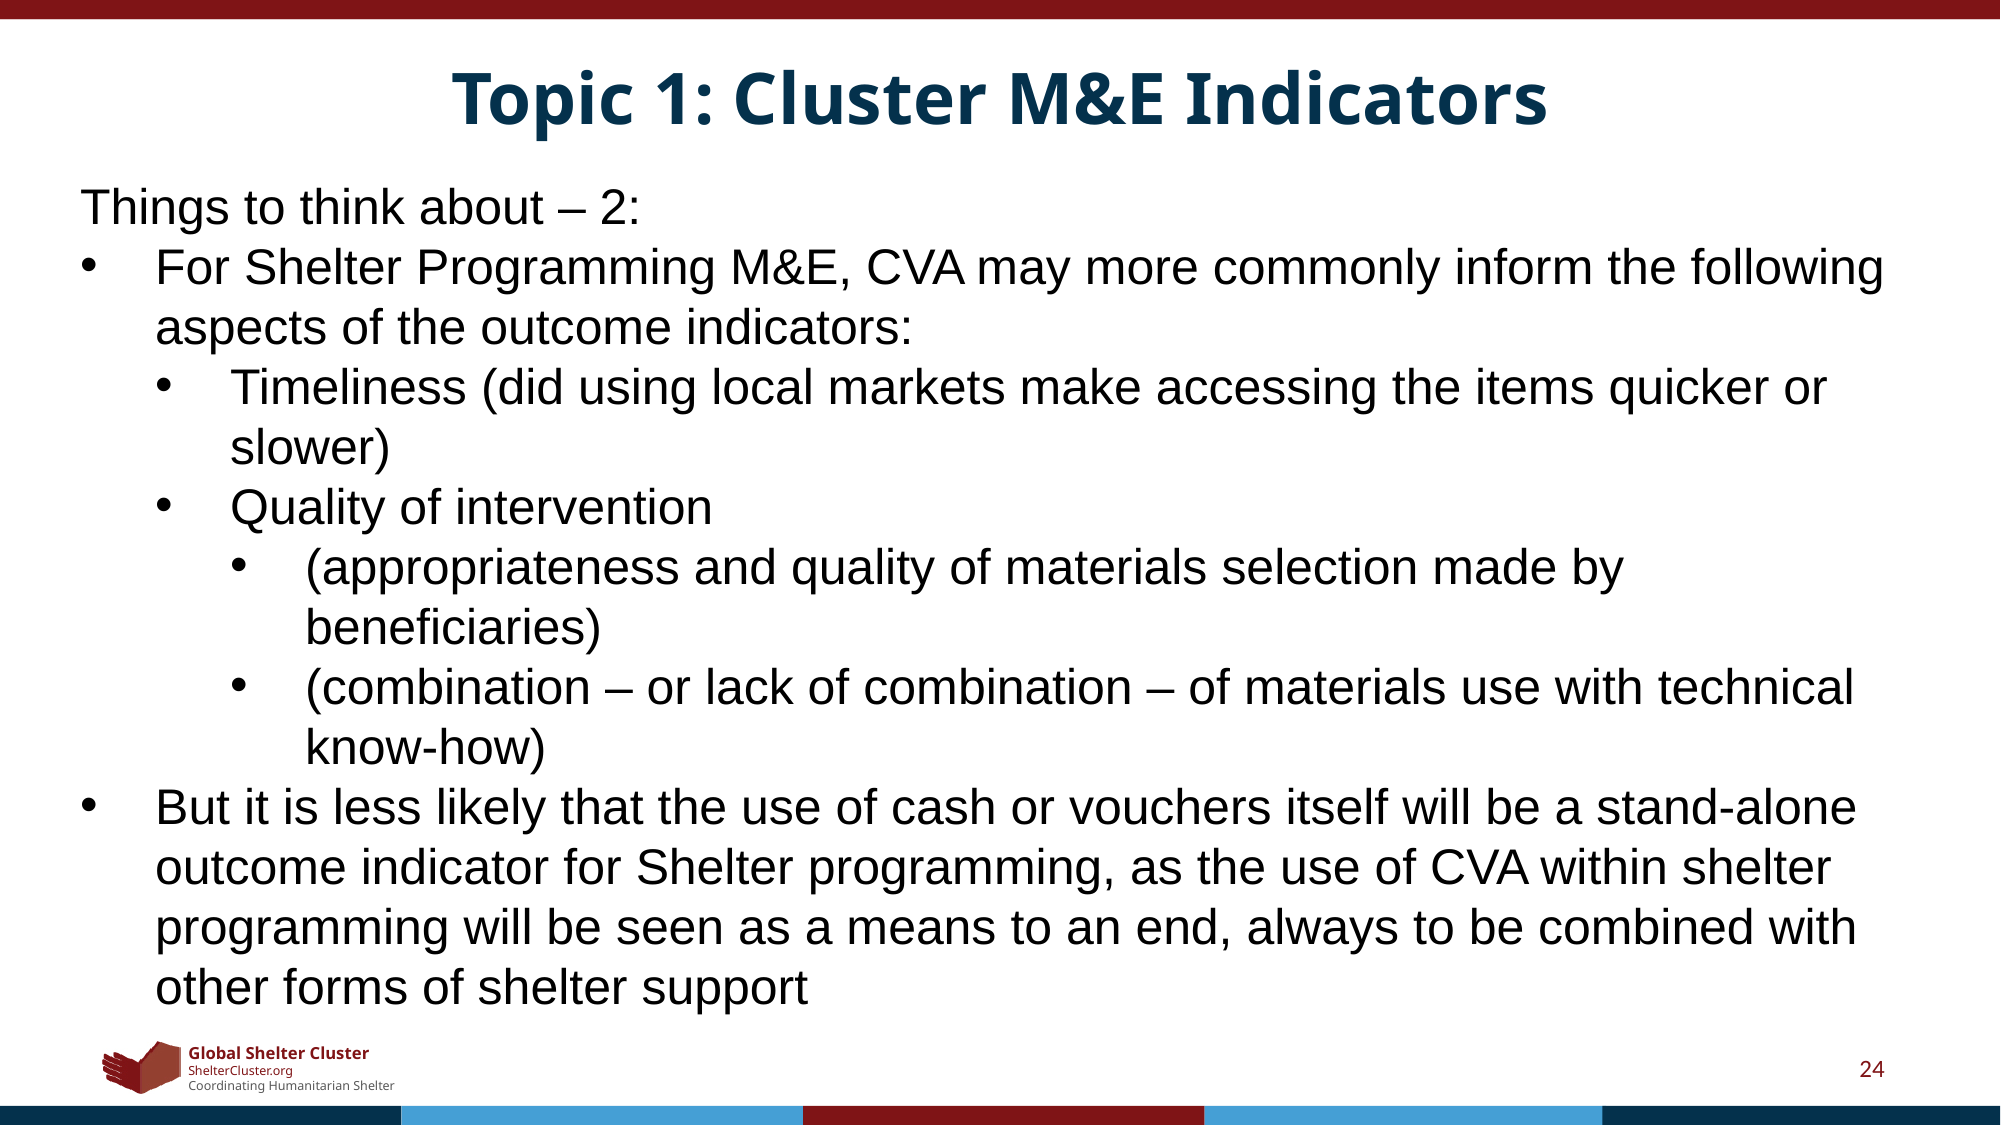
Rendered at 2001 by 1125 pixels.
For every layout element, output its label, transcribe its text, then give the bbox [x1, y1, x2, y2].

title Topic 1: Cluster M&E Indicators [99, 45, 1900, 167]
text_box Things to think about – 2: For Shelter Programming M&E, CVA may more commonly inform the following aspects of the outcome indicators: Timeliness (did using local markets make accessing the items quicker or slower) Quality of intervention (appropriateness and quality of materials selection made by beneficiaries) (combination – or lack of combination – of materials use with technical know-how) But it is less likely that the use of cash or vouchers itself will be a stand-alone outcome indicator for Shelter programming, as the use of CVA within shelter programming will be seen as a means to an end, always to be combined with other forms of shelter support [65, 167, 1935, 1122]
